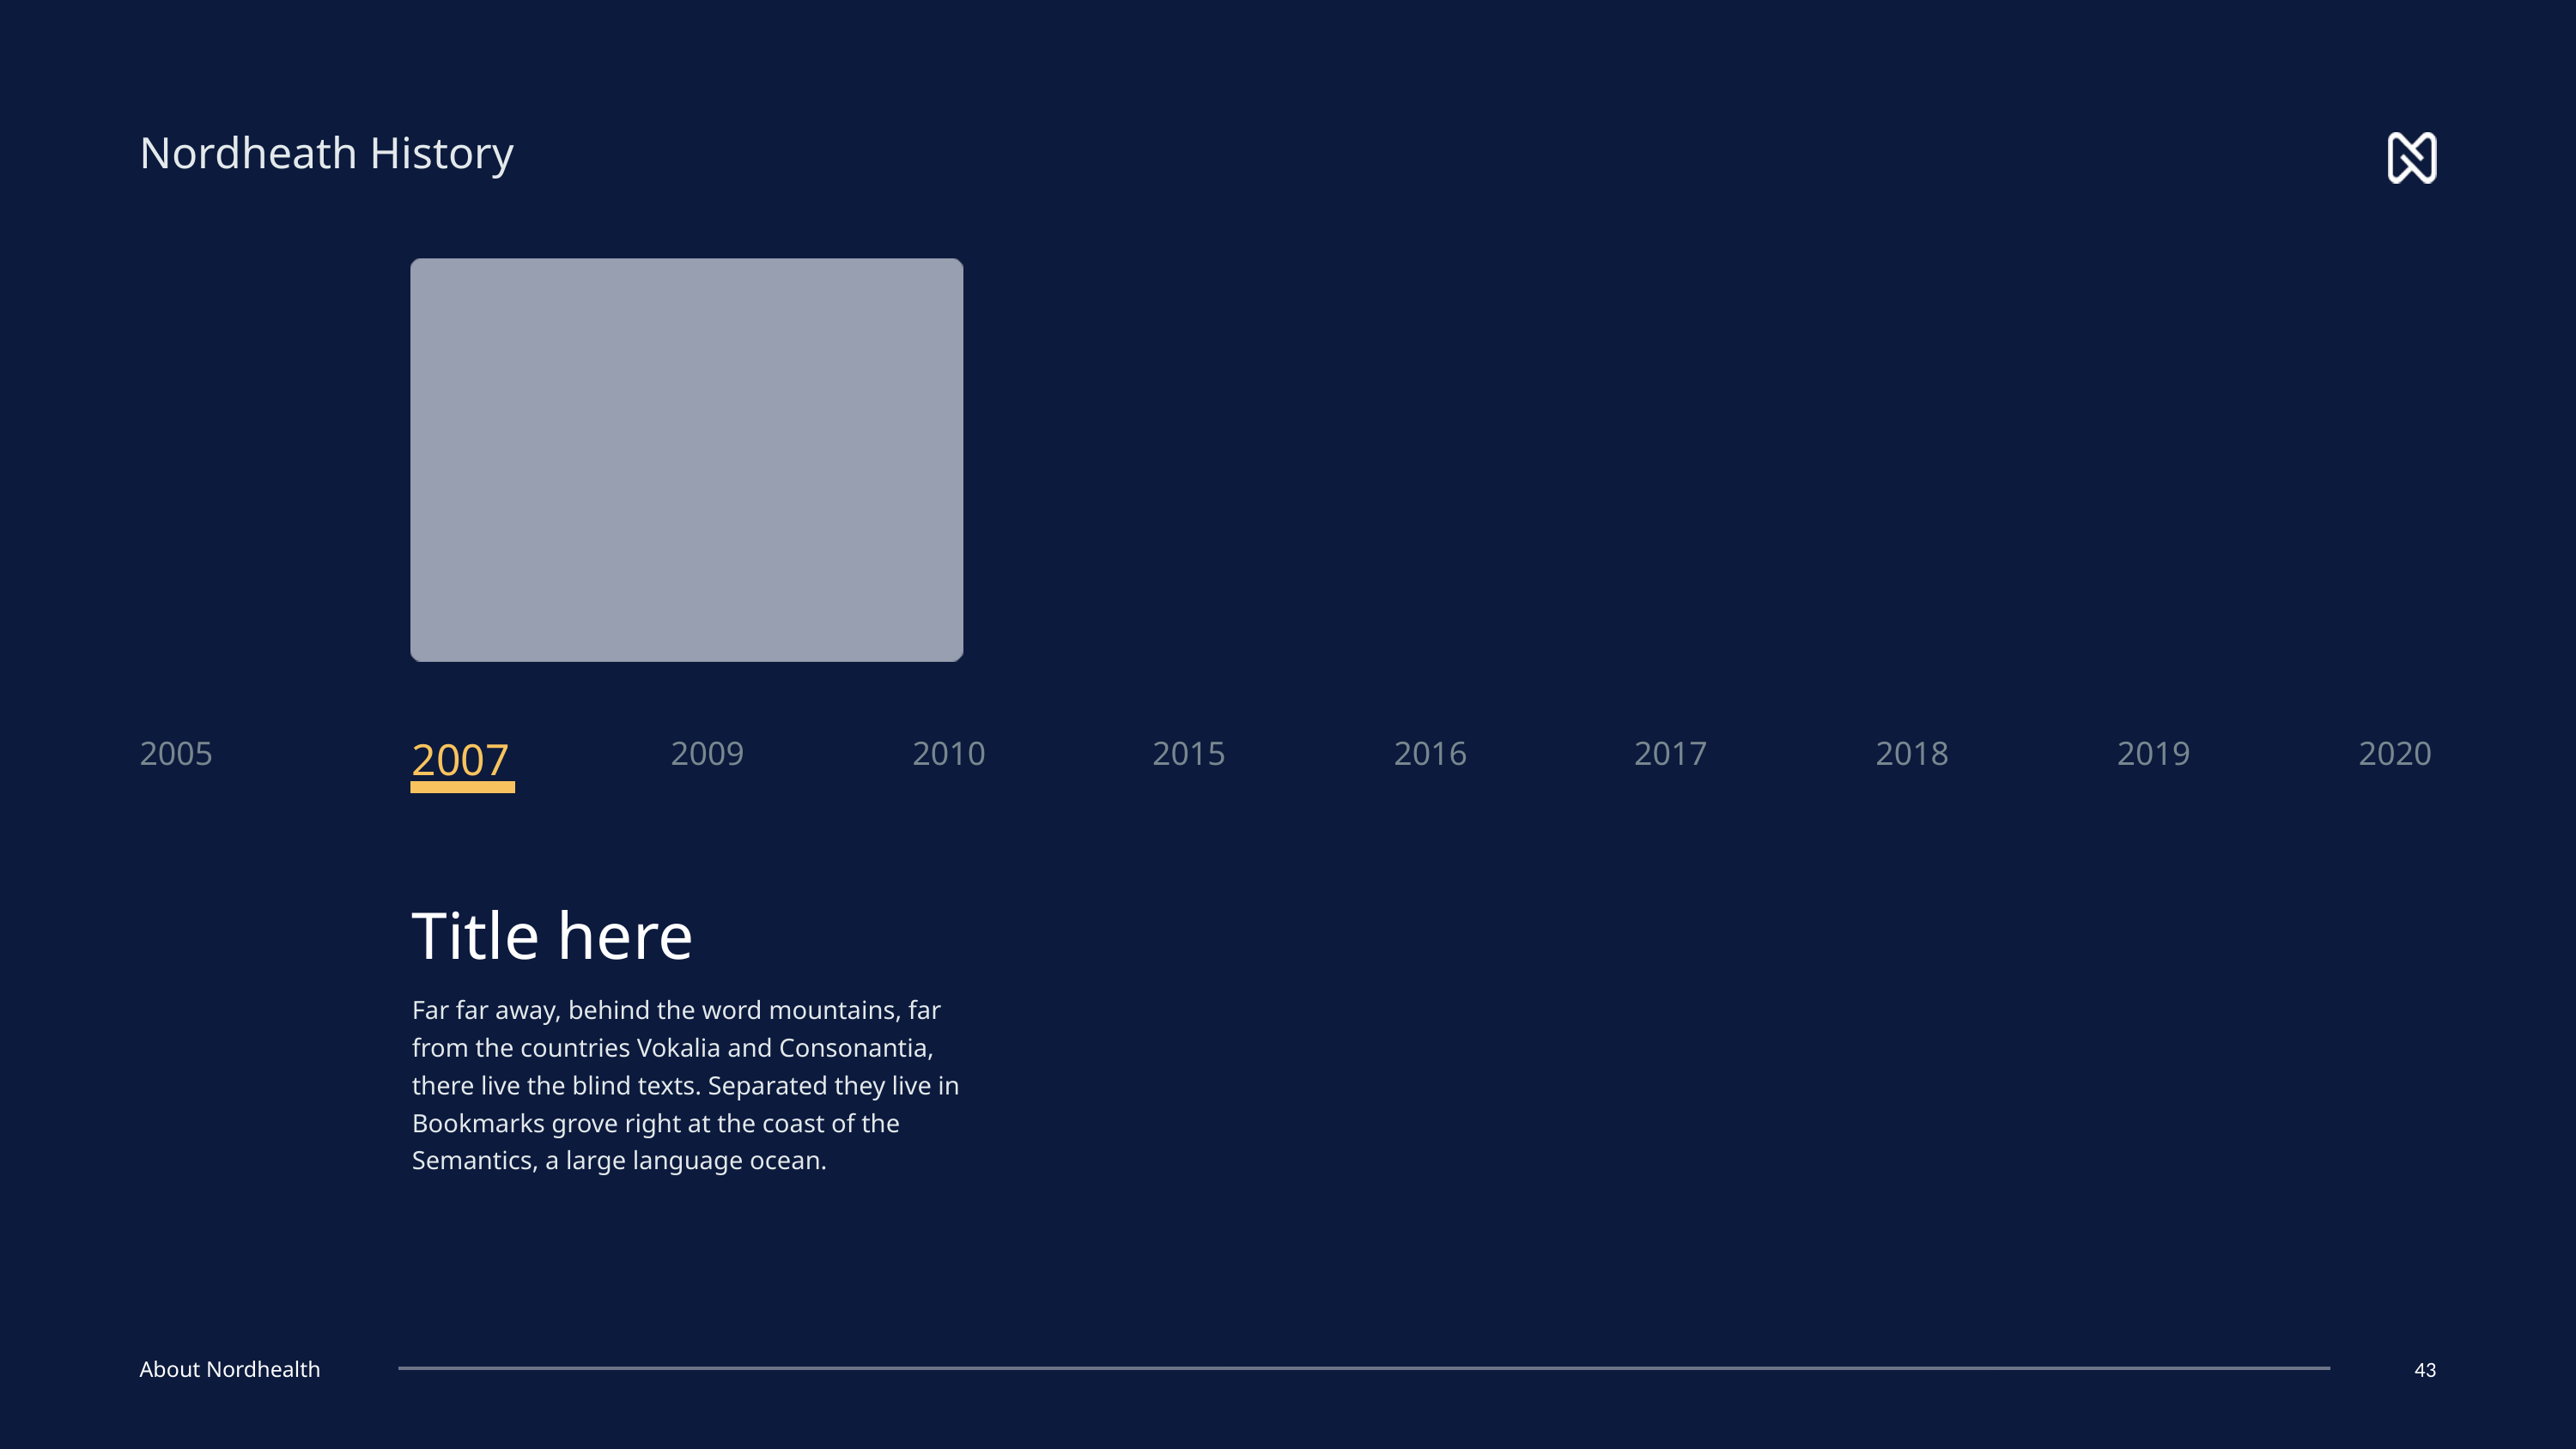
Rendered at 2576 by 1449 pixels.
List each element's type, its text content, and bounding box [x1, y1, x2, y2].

text_box 2009 [671, 733, 828, 772]
text_box 2017 [1634, 733, 1791, 772]
text_box 43 [2150, 1343, 2437, 1382]
text_box 2020 [2358, 733, 2516, 772]
text_box 2010 [912, 733, 1068, 772]
text_box 2005 [139, 733, 347, 772]
text_box Title here [411, 886, 996, 973]
text_box 2015 [1152, 733, 1309, 772]
picture [2388, 132, 2437, 184]
text_box Nordheath History [139, 118, 1028, 178]
text_box 2007 [411, 725, 568, 785]
picture [398, 1367, 2330, 1370]
text_box 2016 [1394, 733, 1550, 772]
text_box 2019 [2117, 733, 2275, 772]
text_box 2018 [1875, 733, 2033, 772]
text_box Far far away, behind the word mountains, far from the countries Vokalia and Consonantia, there live the blind texts. Separated they live in Bookmarks grove right at the coast of the Semantics, a large language ocean. [411, 986, 989, 1175]
picture [410, 258, 963, 662]
picture [410, 781, 515, 793]
text_box About Nordhealth [139, 1343, 433, 1382]
